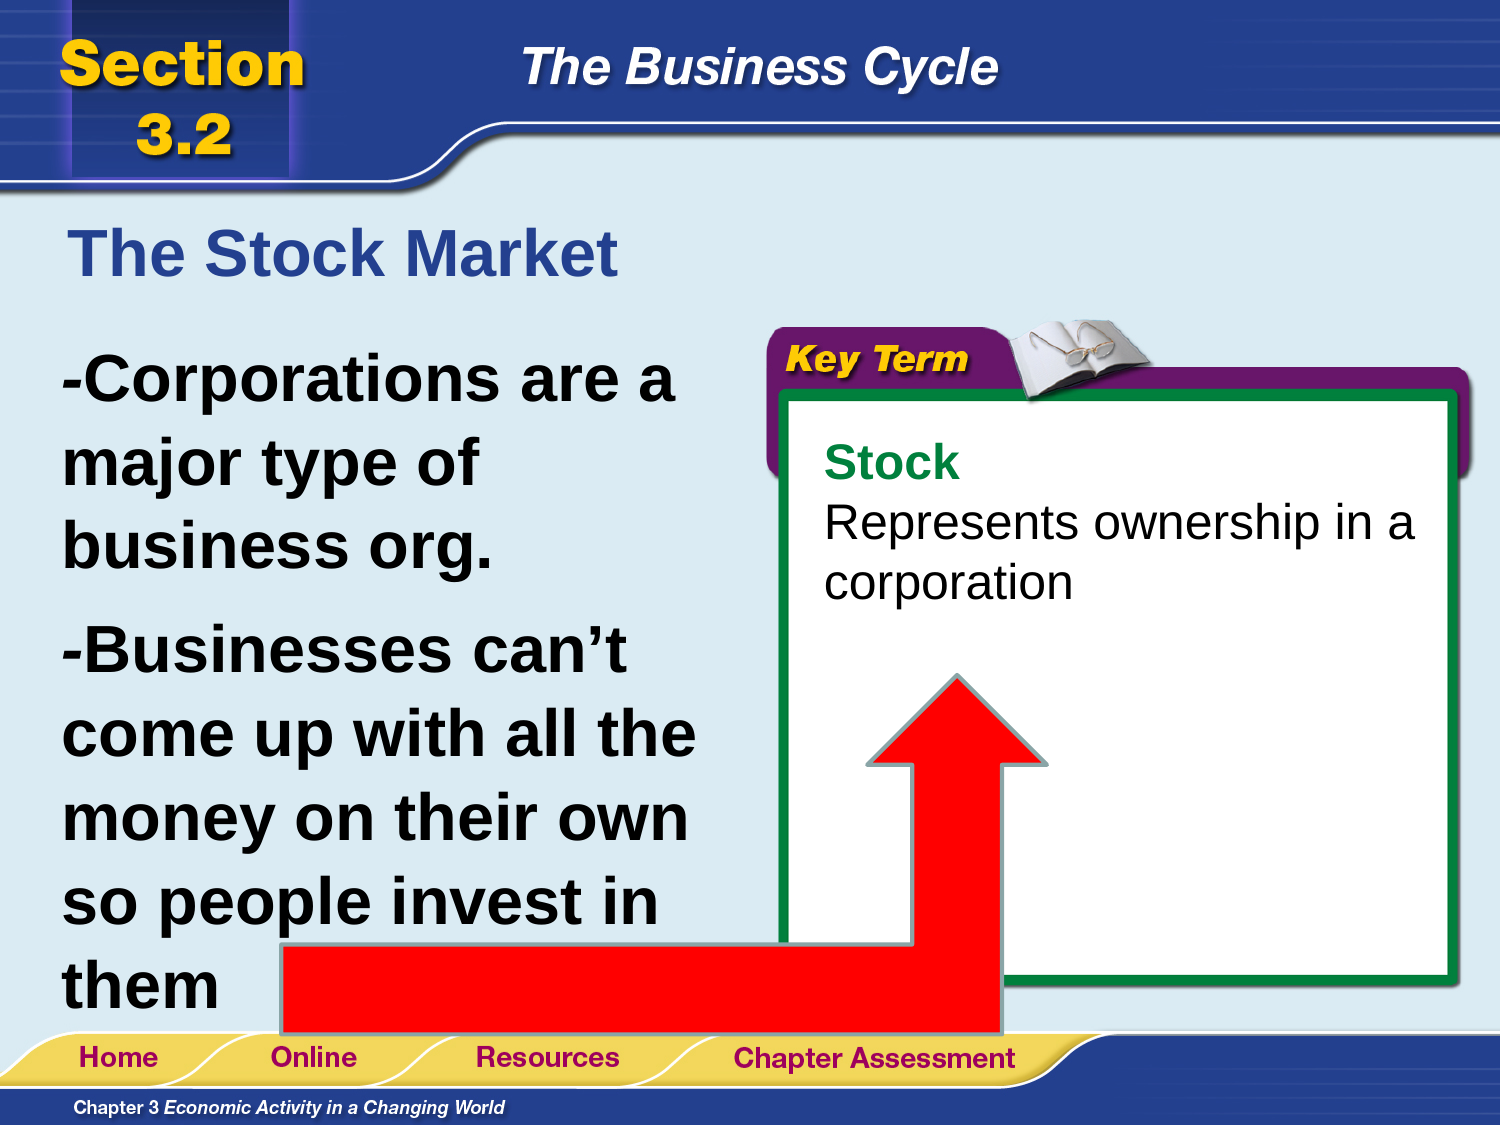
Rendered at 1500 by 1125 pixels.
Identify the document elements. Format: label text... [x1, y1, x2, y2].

list -Corporations are a major type of business org. -Businesses can’t come up with all the money on their own so people invest in them [46, 322, 731, 974]
title The Stock Market [52, 202, 1463, 324]
text_box [279, 942, 1005, 1037]
picture [0, 0, 1500, 1125]
